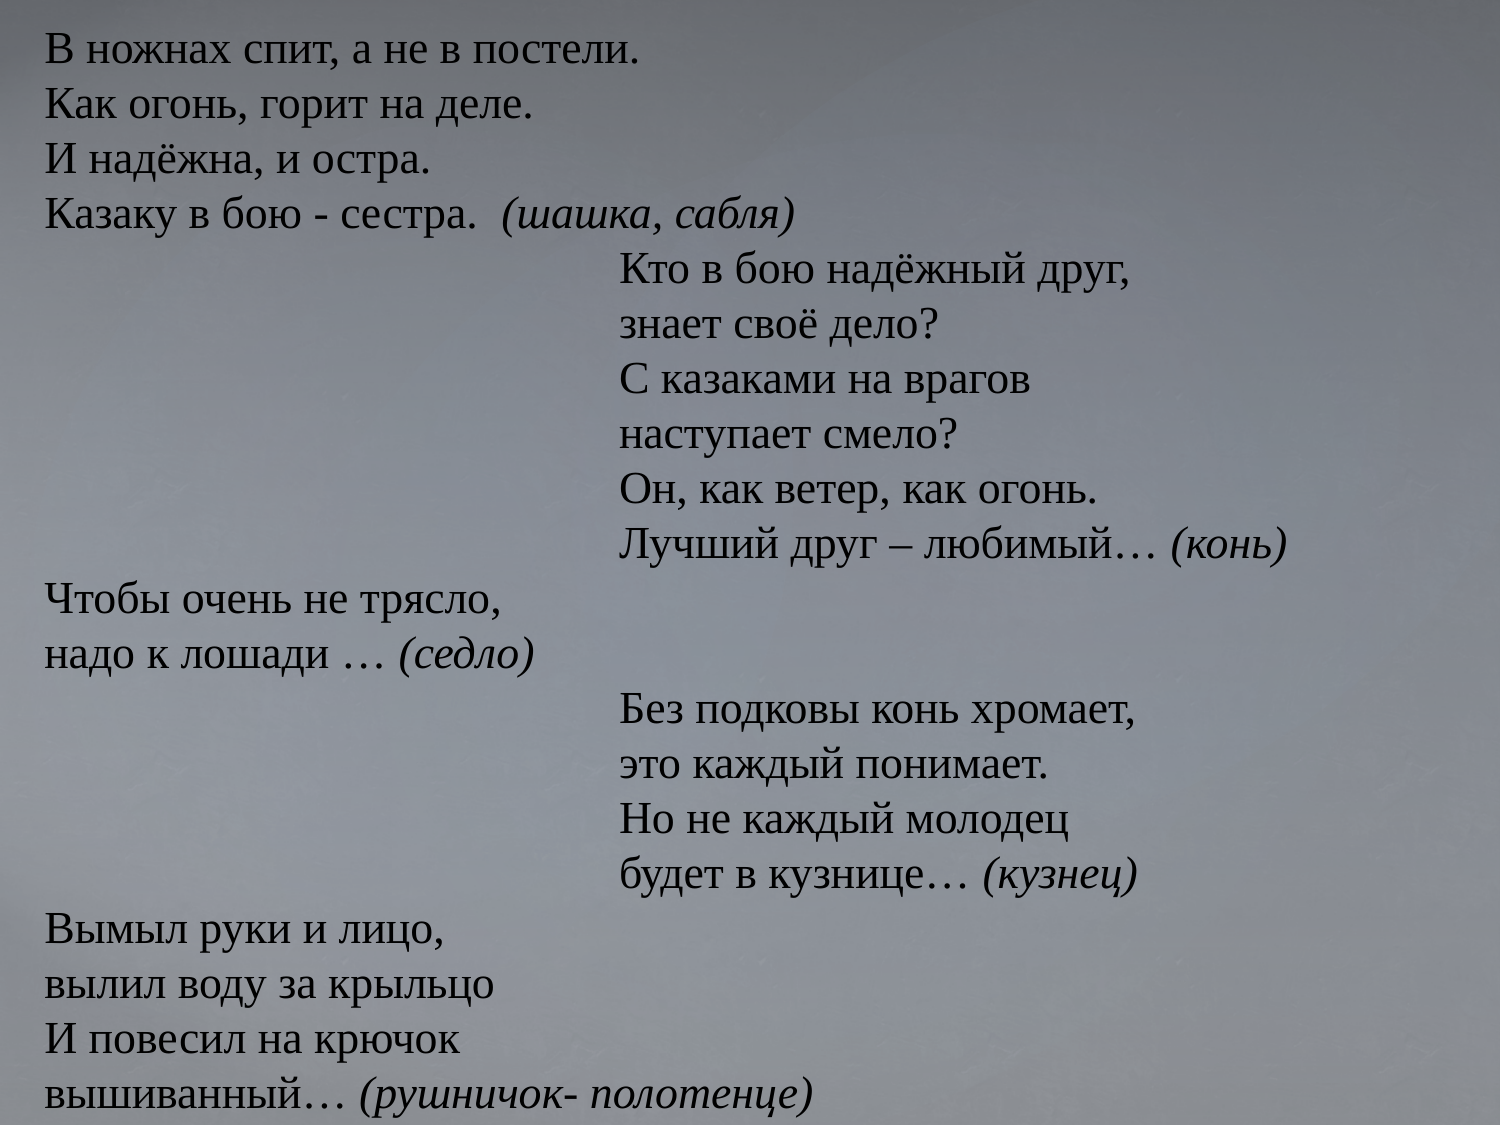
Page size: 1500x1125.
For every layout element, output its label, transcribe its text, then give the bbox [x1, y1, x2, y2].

title В ножнах спит, а не в постели. Как огонь, горит на деле. И надёжна, и остра. Казаку в бою - сестра. (шашка, сабля) Кто в бою надёжный друг, знает своё дело? С казаками на врагов наступает смело? Он, как ветер, как огонь. Лучший друг – любимый… (конь) Чтобы очень не трясло, надо к лошади … (седло) Без подковы конь хромает, это каждый понимает. Но не каждый молодец будет в кузнице… (кузнец) Вымыл руки и лицо, вылил воду за крыльцо И повесил на крючок вышиванный… (рушничок- полотенце) [29, 19, 1447, 1125]
